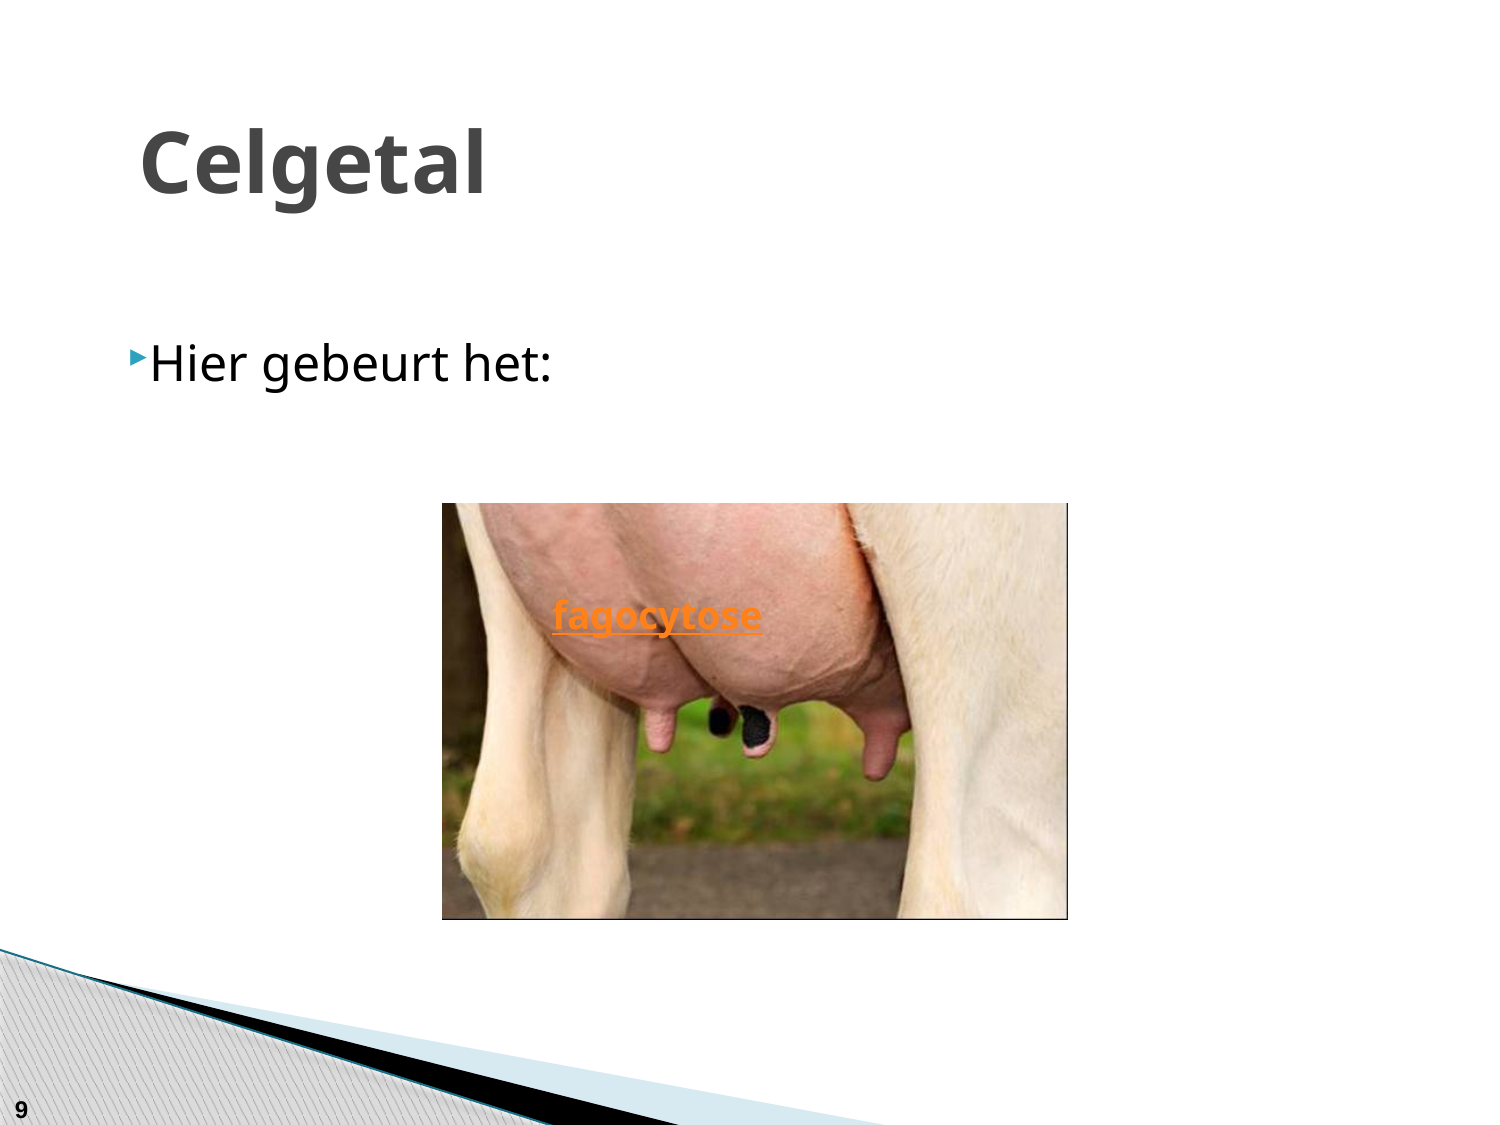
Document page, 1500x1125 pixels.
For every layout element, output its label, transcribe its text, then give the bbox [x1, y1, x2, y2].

title Celgetal [123, 78, 1104, 241]
list Hier gebeurt het: [112, 312, 738, 1060]
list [442, 503, 1069, 921]
